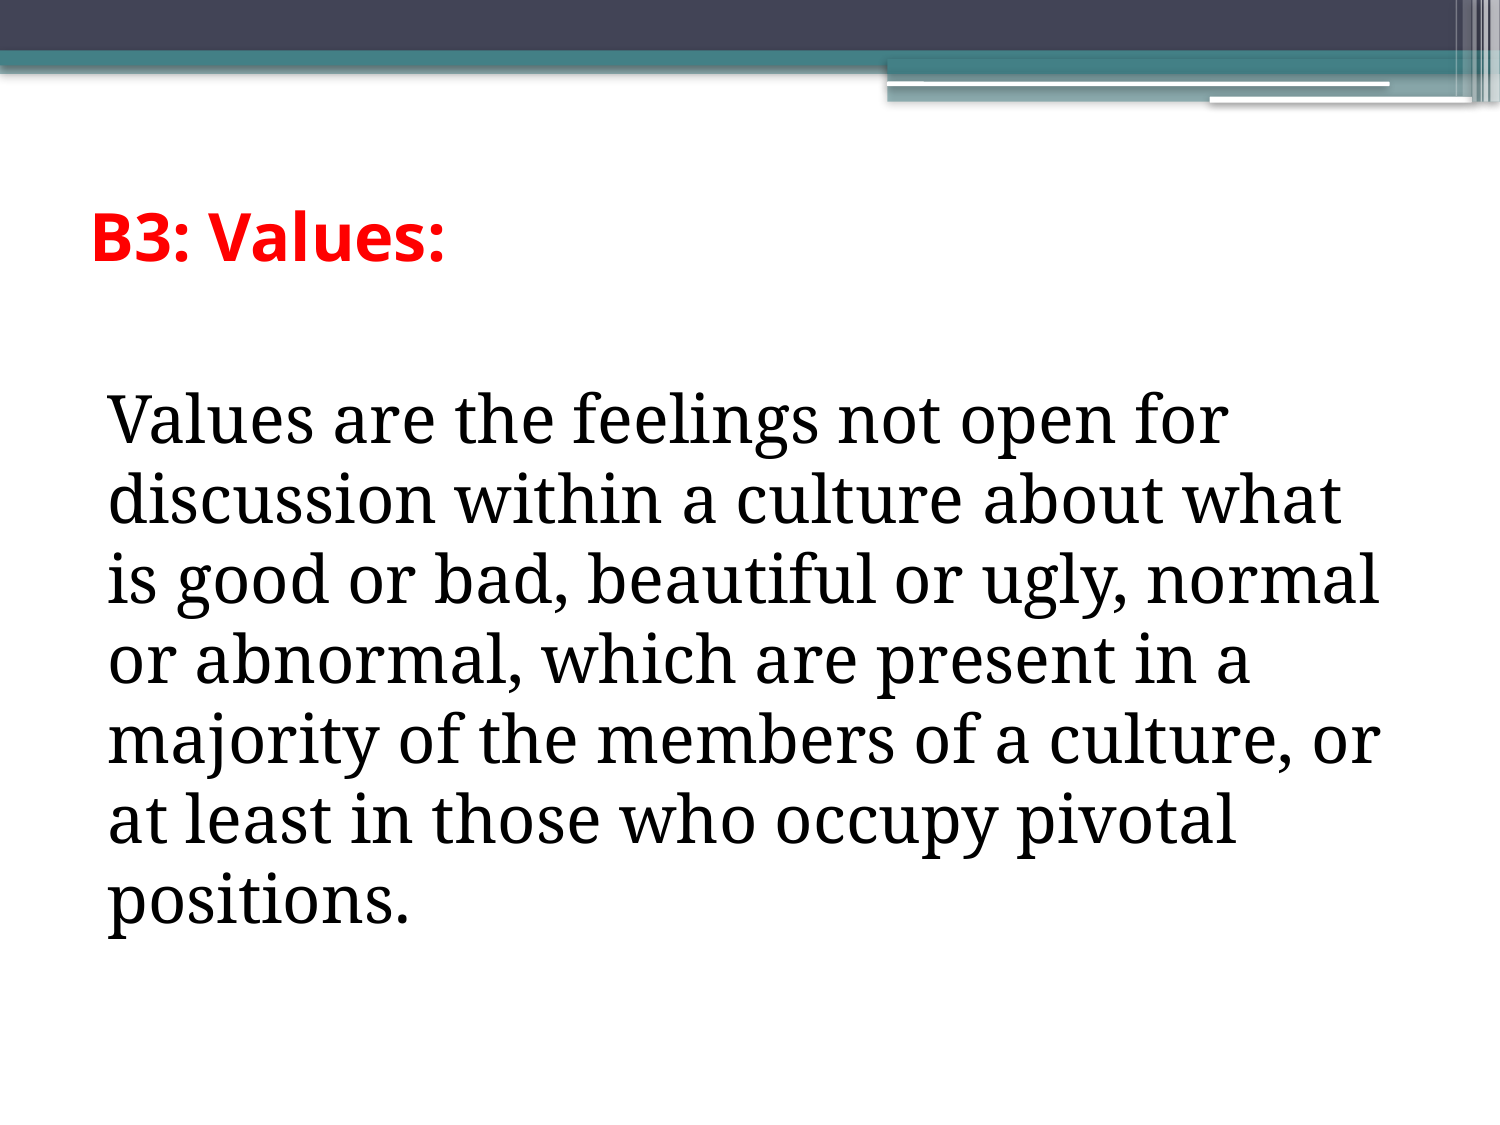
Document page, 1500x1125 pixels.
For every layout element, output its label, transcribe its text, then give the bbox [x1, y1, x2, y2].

title B3: Values: [75, 187, 1425, 363]
list Values are the feelings not open for discussion within a culture about what is good or bad, beautiful or ugly, normal or abnormal, which are present in a majority of the members of a culture, or at least in those who occupy pivotal positions. [75, 368, 1425, 1079]
